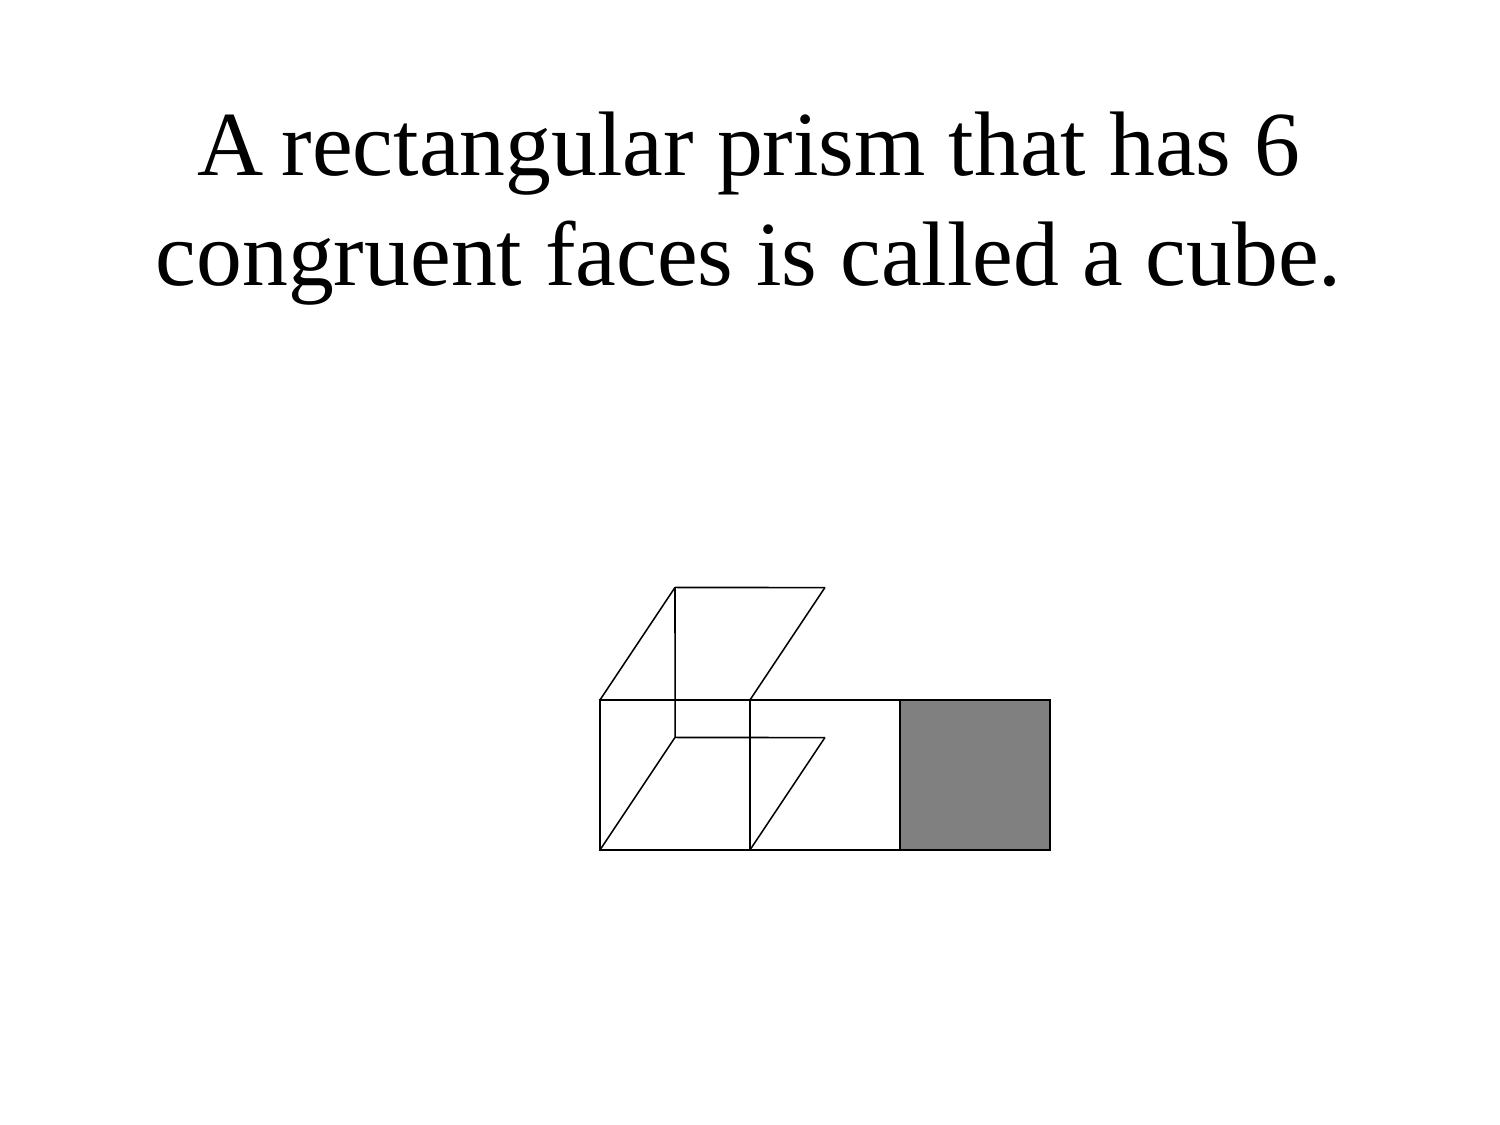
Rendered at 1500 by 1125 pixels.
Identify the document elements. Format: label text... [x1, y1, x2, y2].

text_box [899, 699, 1050, 850]
text_box [599, 699, 749, 850]
text_box A rectangular prism that has 6 congruent faces is called a cube. [112, 99, 1388, 288]
text_box [749, 699, 899, 850]
